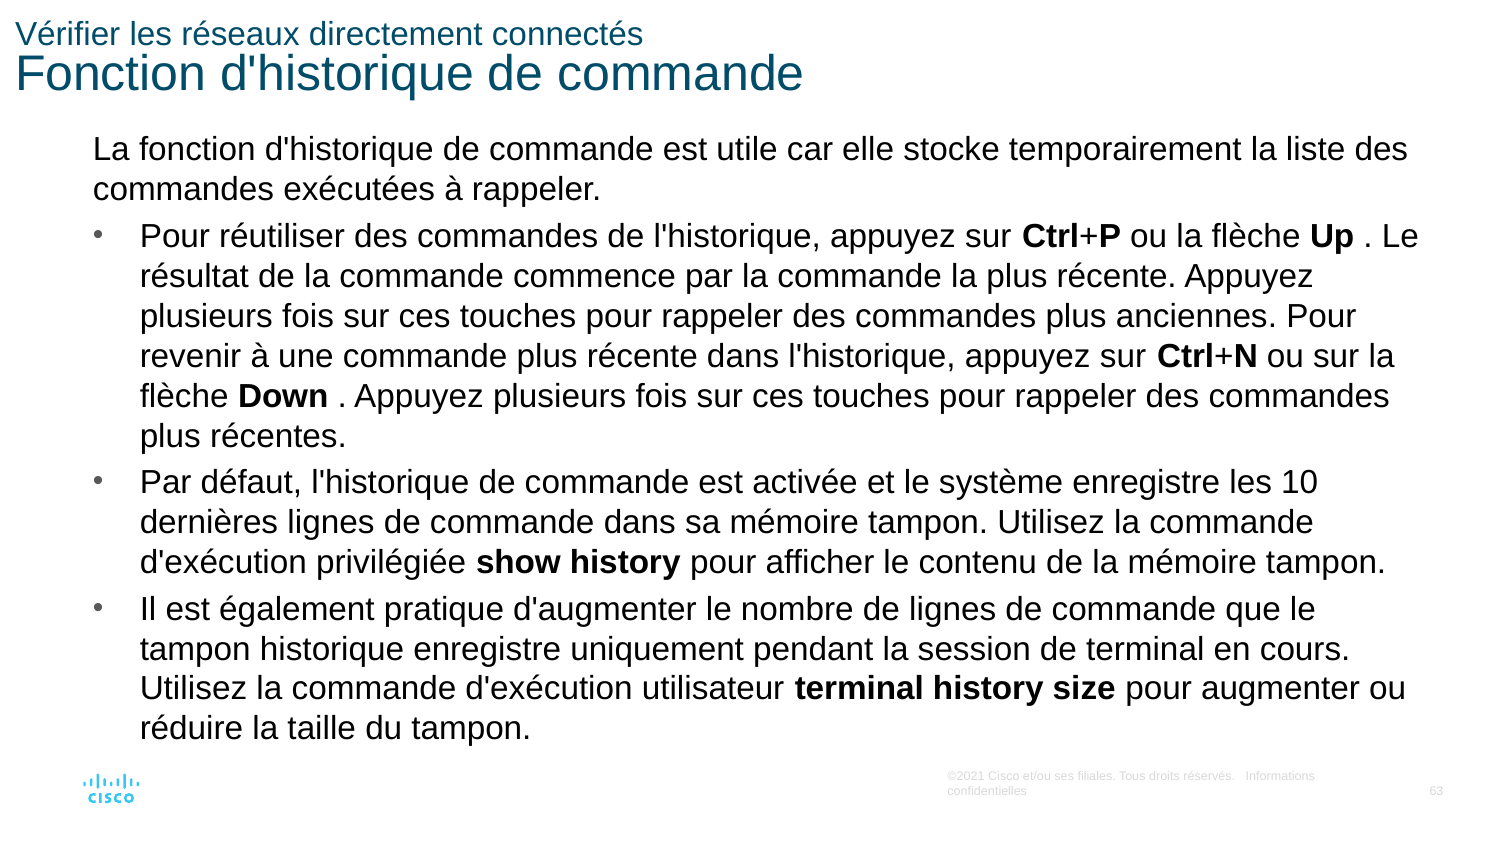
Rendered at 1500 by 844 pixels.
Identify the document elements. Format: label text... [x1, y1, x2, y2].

list La fonction d'historique de commande est utile car elle stocke temporairement la liste des commandes exécutées à rappeler. Pour réutiliser des commandes de l'historique, appuyez sur Ctrl+P ou la flèche Up . Le résultat de la commande commence par la commande la plus récente. Appuyez plusieurs fois sur ces touches pour rappeler des commandes plus anciennes. Pour revenir à une commande plus récente dans l'historique, appuyez sur Ctrl+N ou sur la flèche Down . Appuyez plusieurs fois sur ces touches pour rappeler des commandes plus récentes. Par défaut, l'historique de commande est activée et le système enregistre les 10 dernières lignes de commande dans sa mémoire tampon. Utilisez la commande d'exécution privilégiée show history pour afficher le contenu de la mémoire tampon. Il est également pratique d'augmenter le nombre de lignes de commande que le tampon historique enregistre uniquement pendant la session de terminal en cours. Utilisez la commande d'exécution utilisateur terminal history size pour augmenter ou réduire la taille du tampon. [77, 120, 1437, 726]
title Vérifier les réseaux directement connectés Fonction d'historique de commande [0, 0, 1369, 121]
